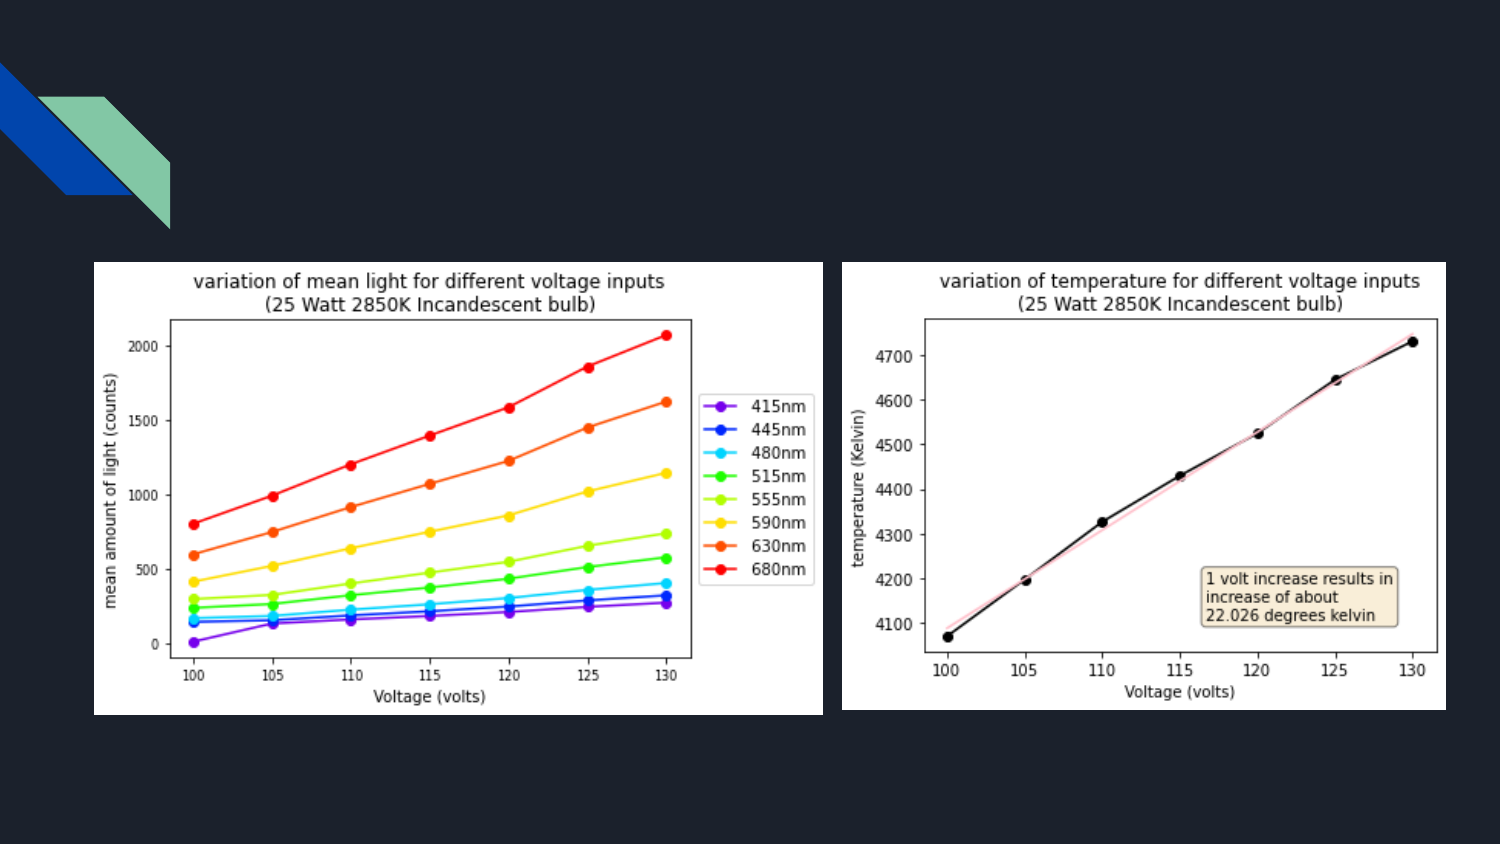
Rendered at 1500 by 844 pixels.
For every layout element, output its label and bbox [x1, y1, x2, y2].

picture [842, 261, 1447, 710]
picture [94, 261, 823, 716]
